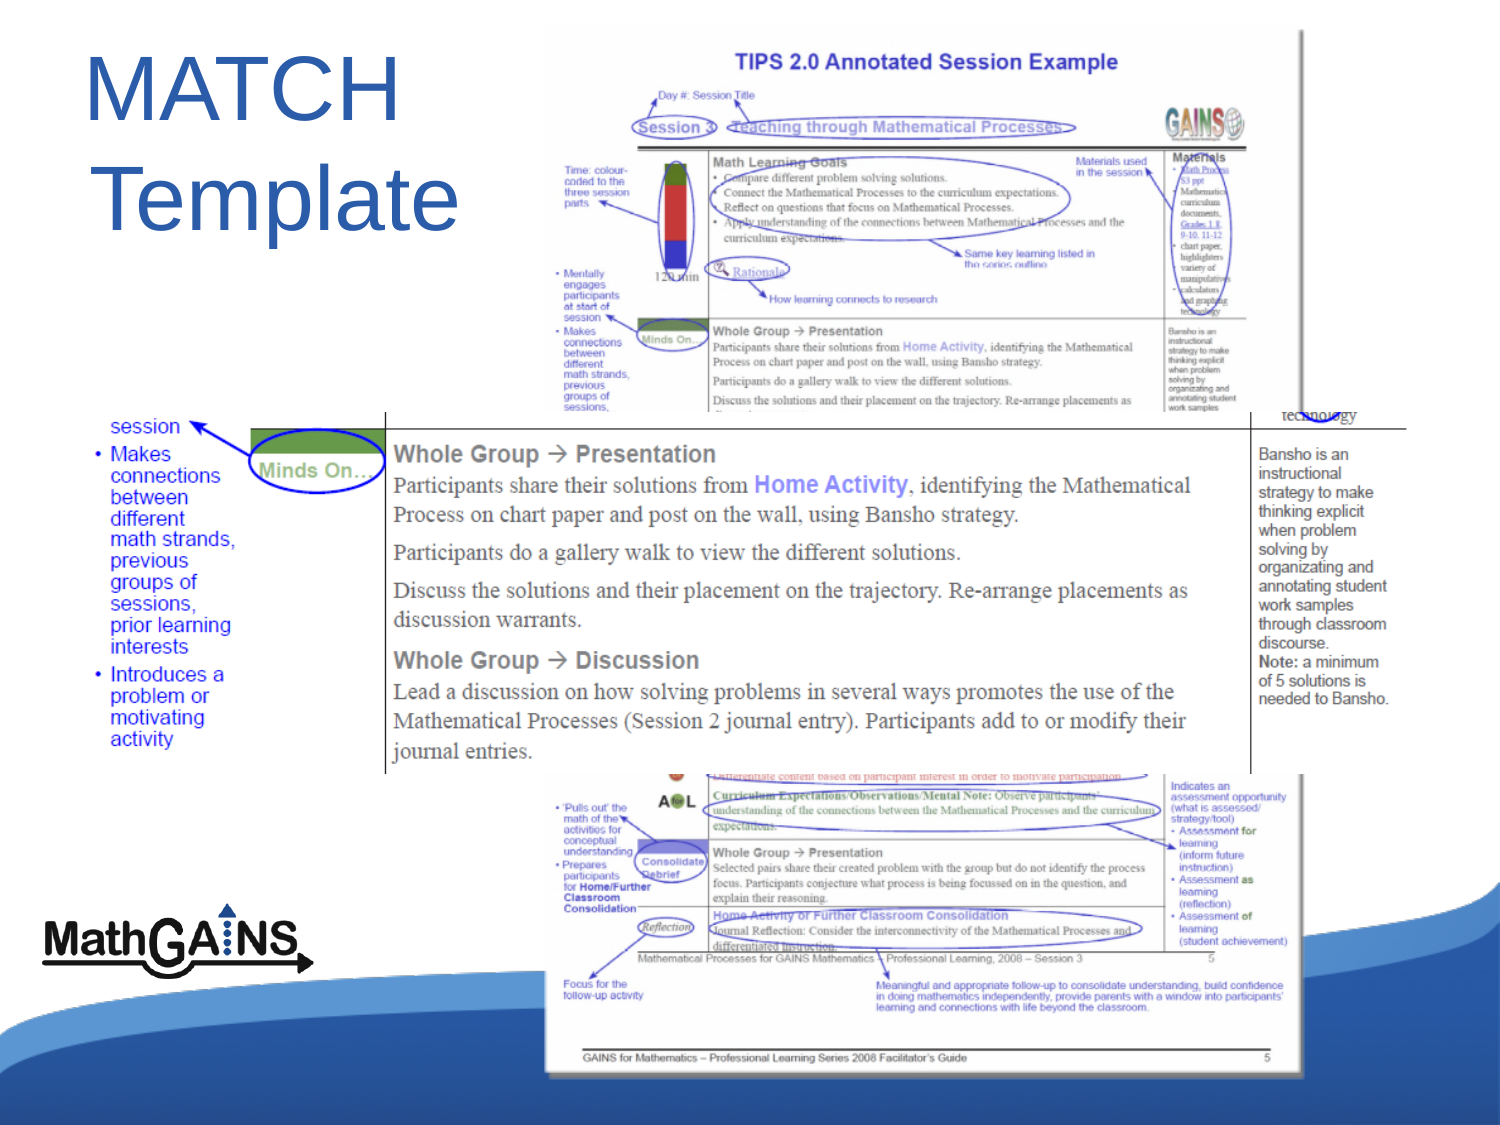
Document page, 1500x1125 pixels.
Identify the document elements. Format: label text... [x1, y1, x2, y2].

picture [0, 24, 1500, 1125]
title MATCH Template [74, 14, 1426, 263]
